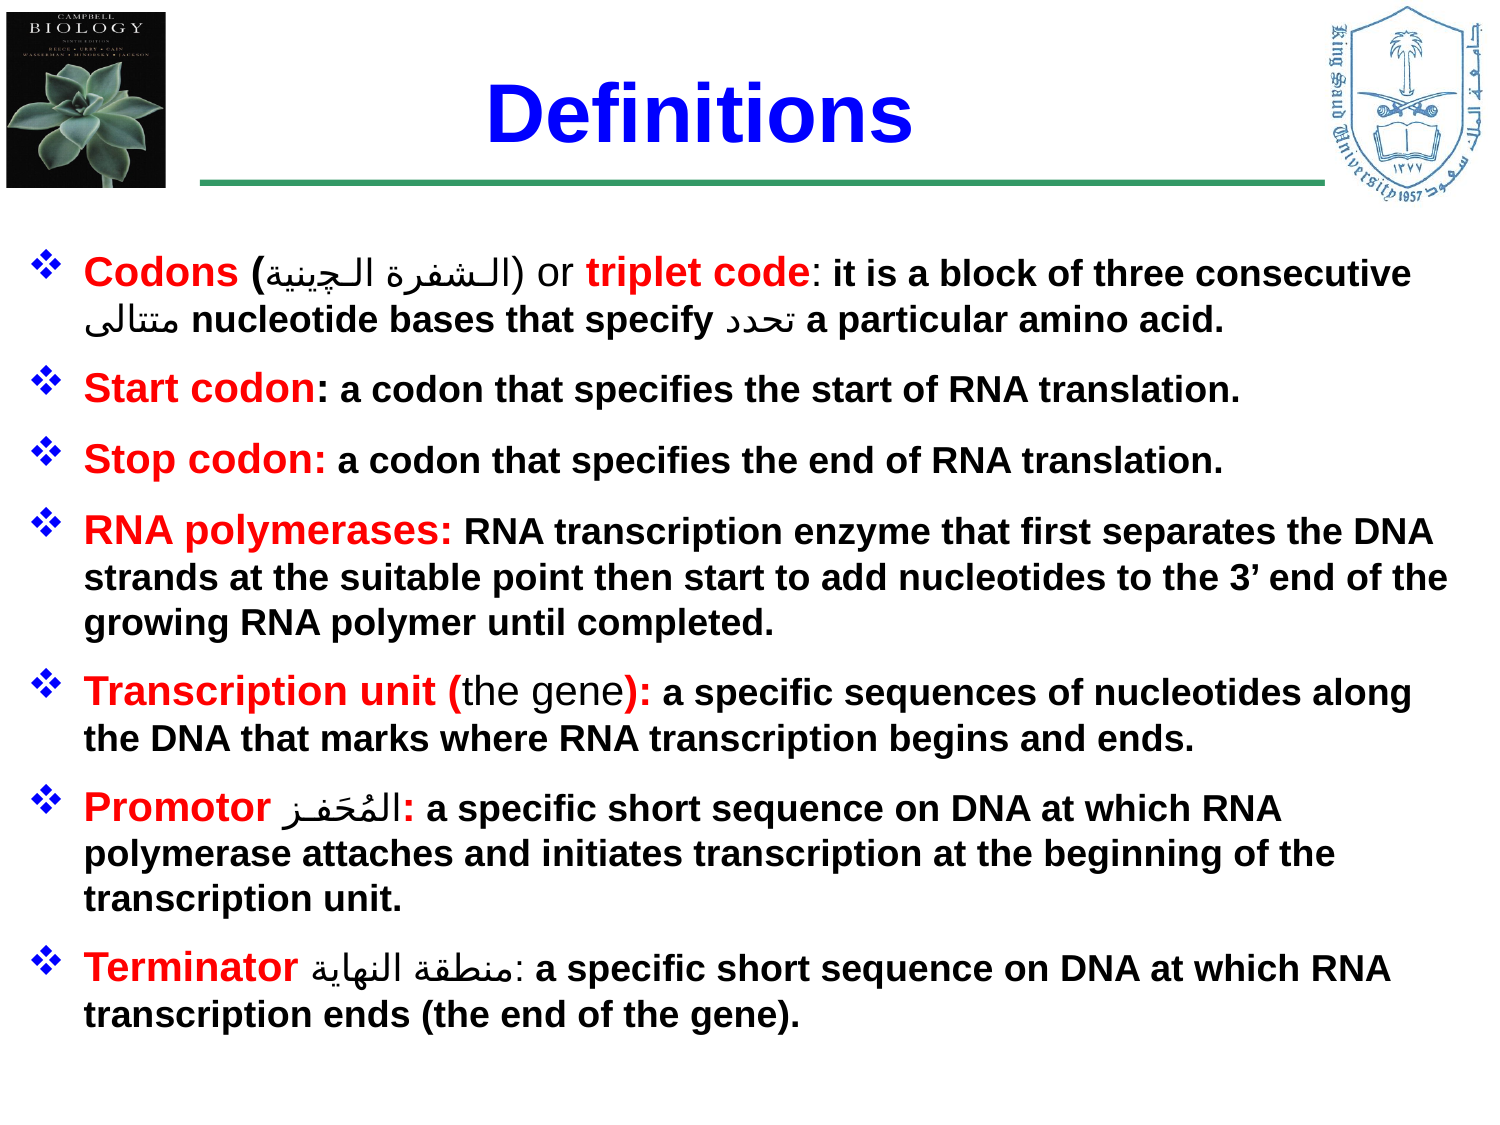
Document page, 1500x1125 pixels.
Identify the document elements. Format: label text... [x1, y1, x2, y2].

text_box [5, 0, 1488, 209]
list Codons (الـشفرة الـﭽينية) or triplet code: it is a block of three consecutive متتالى nucleotide bases that specify تحدد a particular amino acid. Start codon: a codon that specifies the start of RNA translation. Stop codon: a codon that specifies the end of RNA translation. RNA polymerases: RNA transcription enzyme that first separates the DNA strands at the suitable point then start to add nucleotides to the 3’ end of the growing RNA polymer until completed. Transcription unit (the gene): a specific sequences of nucleotides along the DNA that marks where RNA transcription begins and ends. Promotor المُحَفـز: a specific short sequence on DNA at which RNA polymerase attaches and initiates transcription at the beginning of the transcription unit. Terminator منطقة النهاية: a specific short sequence on DNA at which RNA transcription ends (the end of the gene). [12, 237, 1475, 1075]
